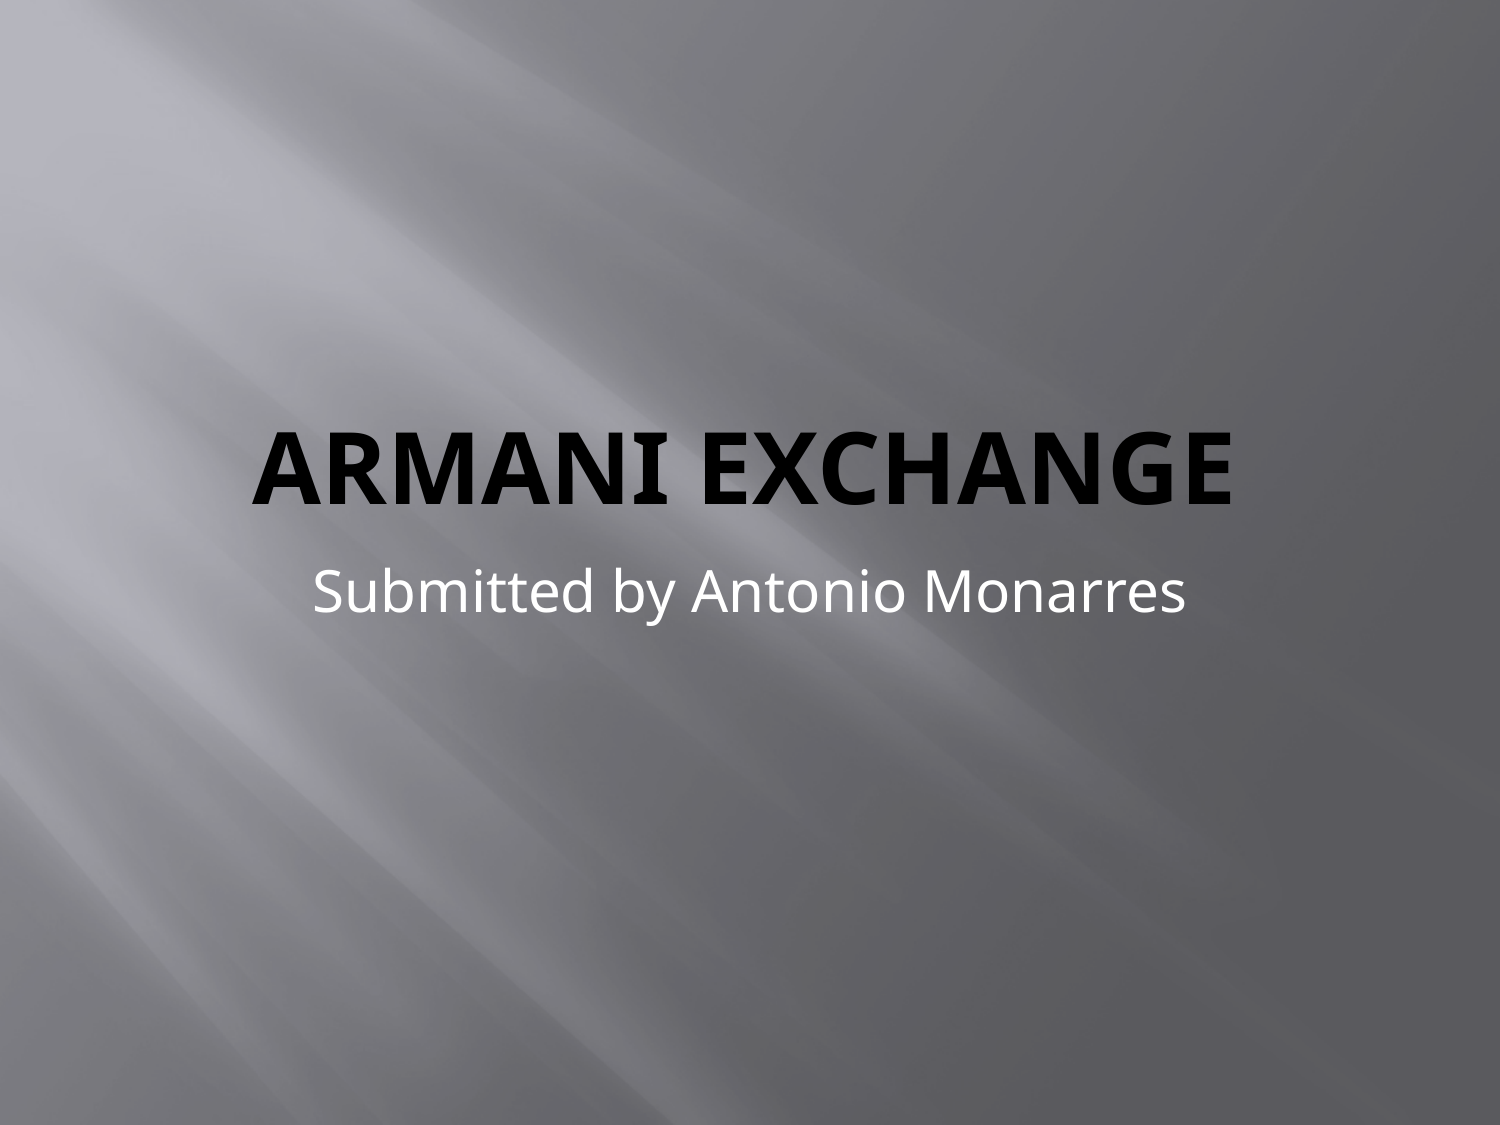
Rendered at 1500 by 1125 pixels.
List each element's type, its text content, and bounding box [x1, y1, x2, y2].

subtitle Submitted by Antonio Monarres [225, 546, 1275, 834]
title Armani Exchange [69, 224, 1420, 525]
